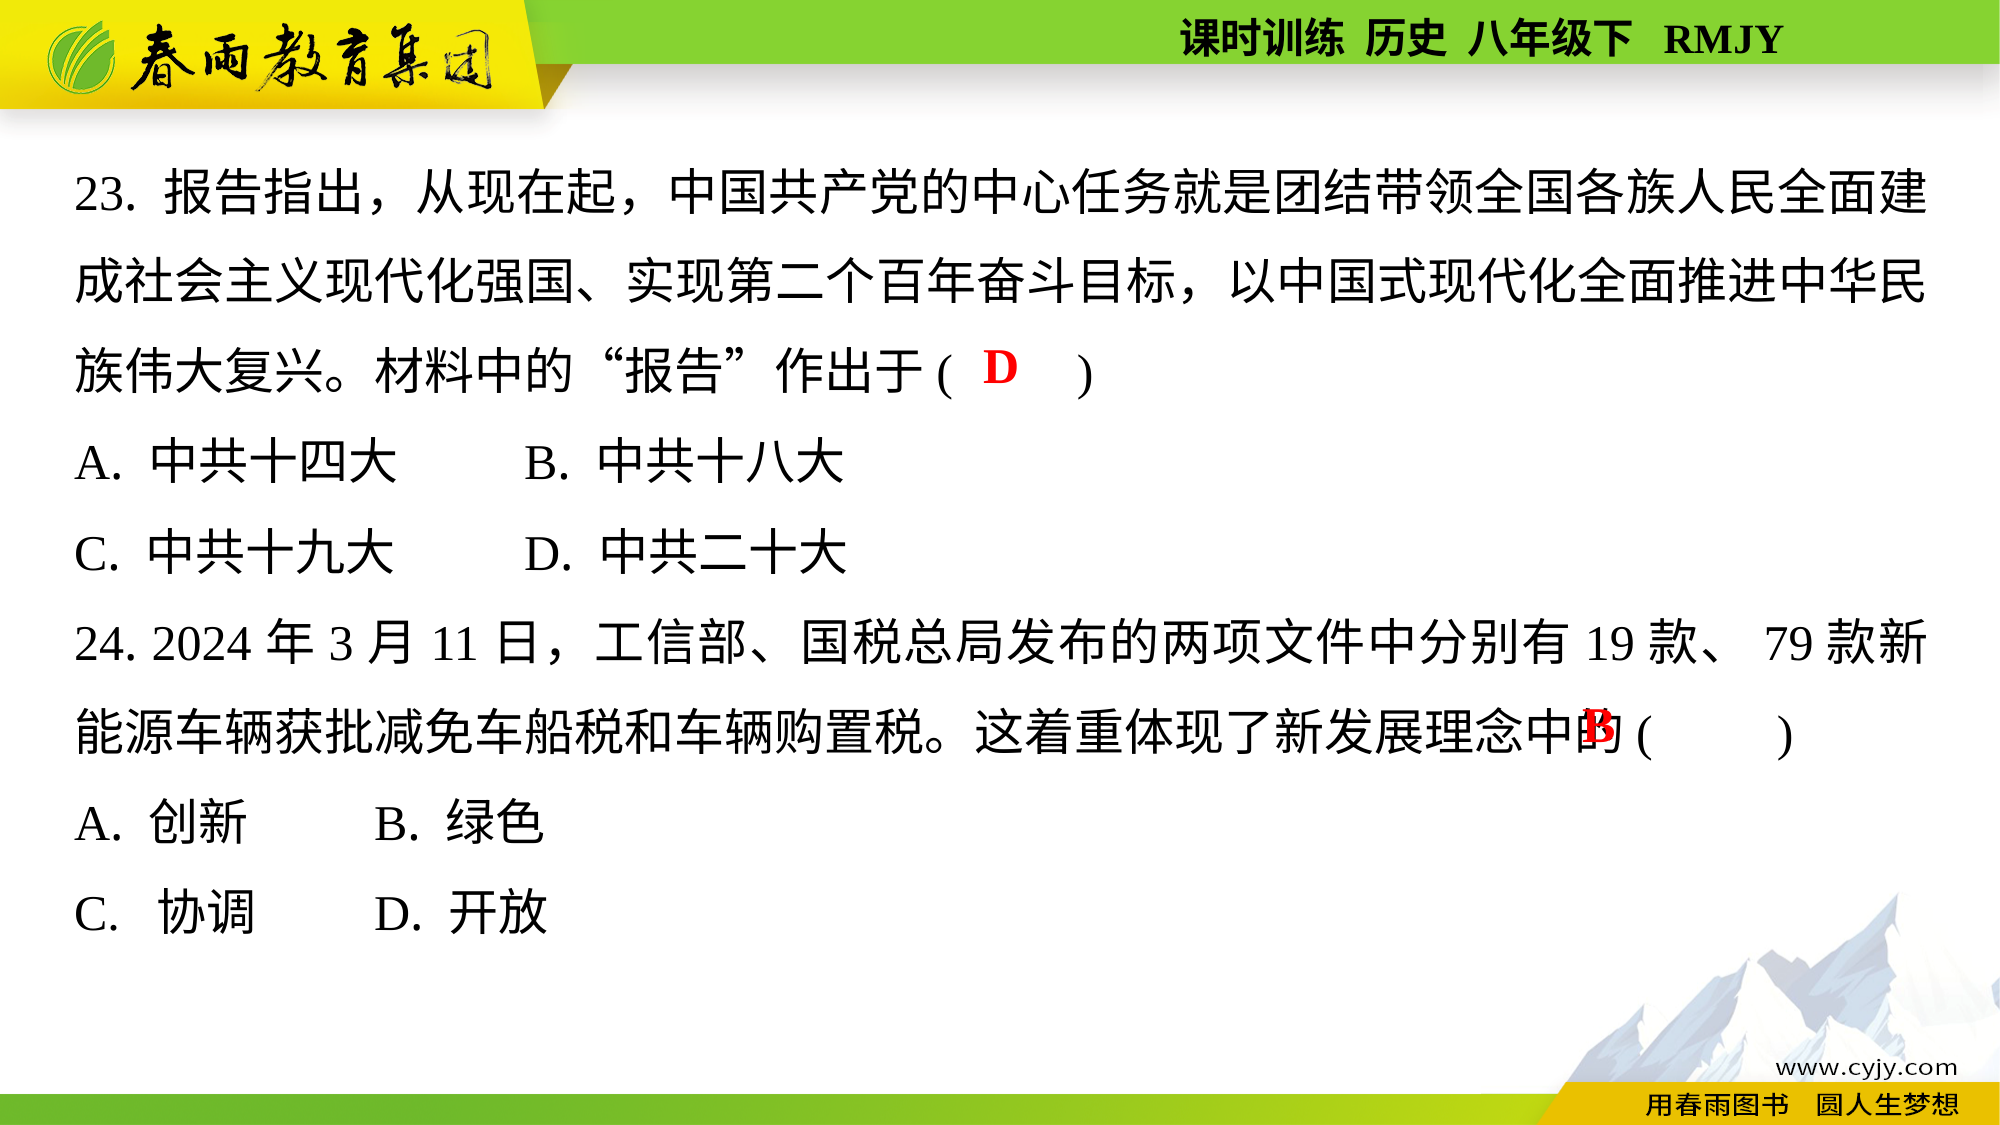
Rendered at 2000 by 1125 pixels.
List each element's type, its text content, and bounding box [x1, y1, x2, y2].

text_box B [1567, 684, 1631, 760]
text_box D [968, 326, 1035, 401]
list 23. 报告指出，从现在起，中国共产党的中心任务就是团结带领全国各族人民全面建成社会主义现代化强国、实现第二个百年奋斗目标，以中国式现代化全面推进中华民族伟大复兴。材料中的“报告”作出于( ) A. 中共十四大 B. 中共十八大 C. 中共十九大 D. 中共二十大 24. 2024年3月11日，工信部、国税总局发布的两项文件中分别有19款、79款新能源车辆获批减免车船税和车辆购置税。这着重体现了新发展理念中的( ) A. 创新 B. 绿色 C. 协调 D. 开放 [59, 122, 1944, 956]
picture [0, 0, 2000, 1125]
